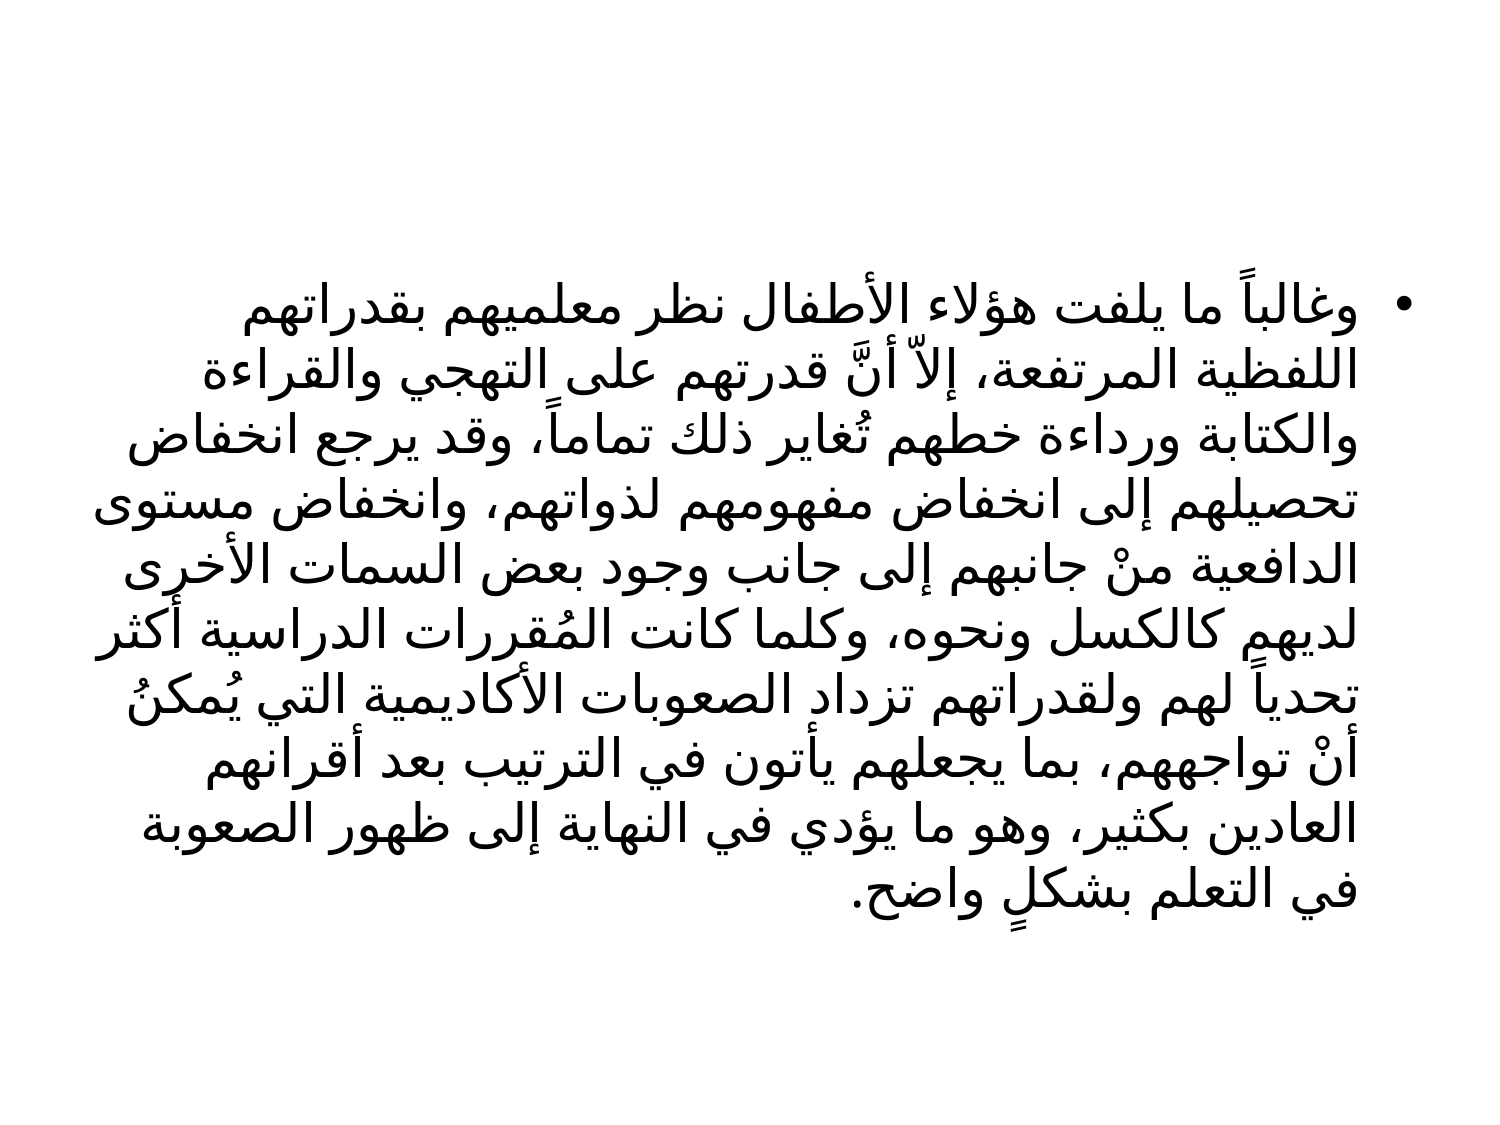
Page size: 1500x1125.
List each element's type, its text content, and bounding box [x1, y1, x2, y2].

list وغالباً ما يلفت هؤلاء الأطفال نظر معلميهم بقدراتهم اللفظية المرتفعة، إلاّ أنَّ قدرتهم على التهجي والقراءة والكتابة ورداءة خطهم تُغاير ذلك تماماً، وقد يرجع انخفاض تحصيلهم إلى انخفاض مفهومهم لذواتهم، وانخفاض مستوى الدافعية منْ جانبهم إلى جانب وجود بعض السمات الأخرى لديهم كالكسل ونحوه، وكلما كانت المُقررات الدراسية أكثر تحدياً لهم ولقدراتهم تزداد الصعوبات الأكاديمية التي يُمكنُ أنْ تواجههم، بما يجعلهم يأتون في الترتيب بعد أقرانهم العادين بكثير، وهو ما يؤدي في النهاية إلى ظهور الصعوبة في التعلم بشكلٍ واضح. [75, 262, 1425, 1005]
